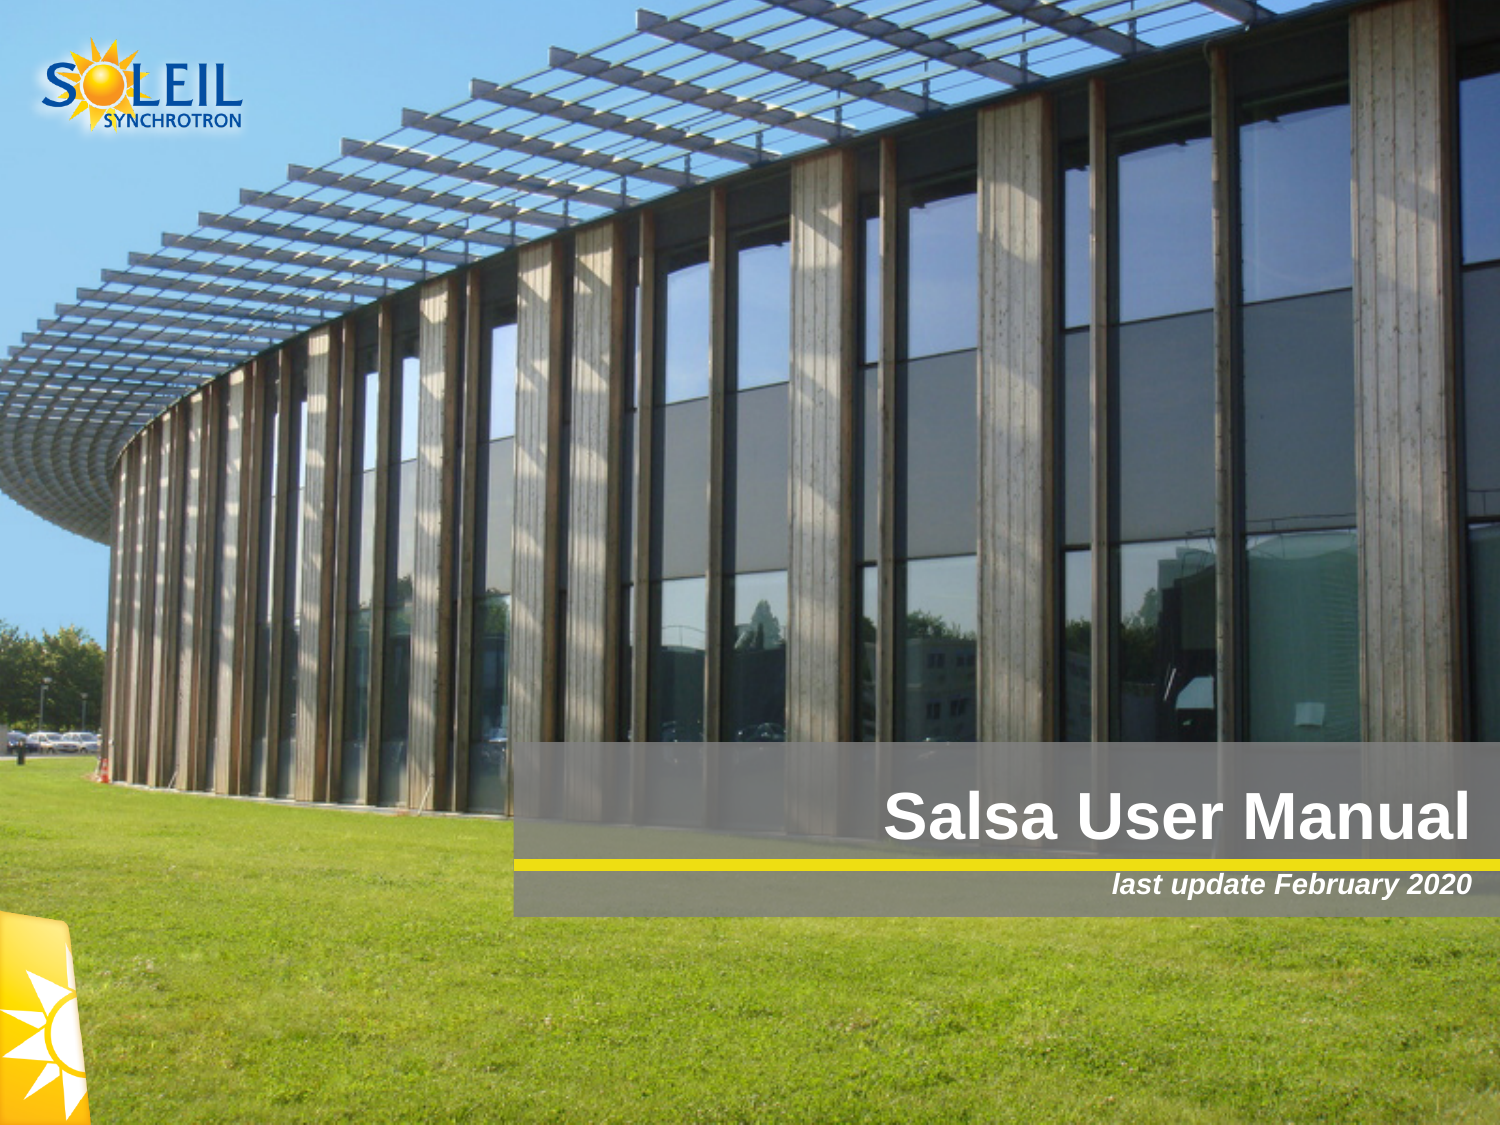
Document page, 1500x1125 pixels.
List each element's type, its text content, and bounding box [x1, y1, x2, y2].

picture [0, 0, 1500, 1125]
picture [5, 22, 281, 147]
title Salsa User Manual last update February 2020 [513, 771, 1488, 960]
